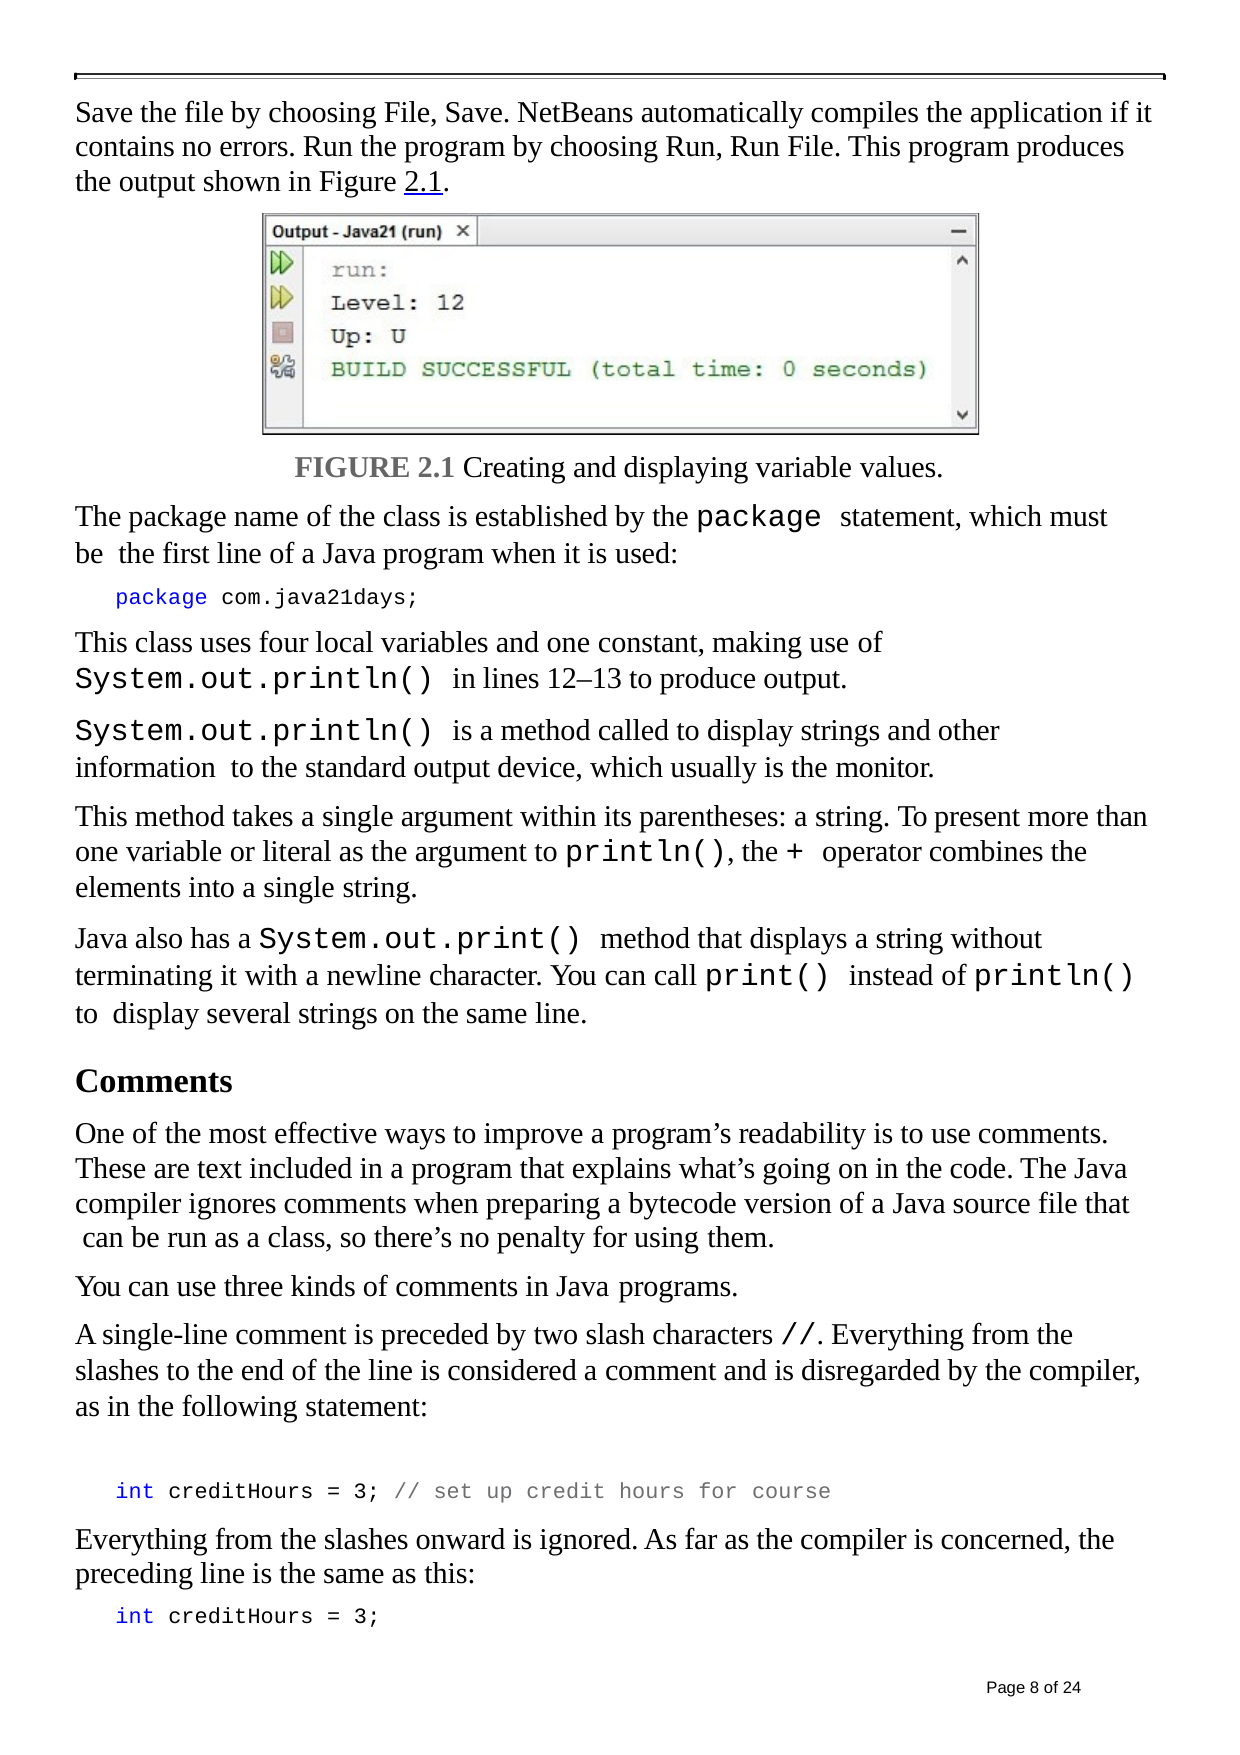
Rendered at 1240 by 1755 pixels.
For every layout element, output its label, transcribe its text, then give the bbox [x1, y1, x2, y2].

text_box [262, 213, 980, 431]
text_box FIGURE 2.1 Creating and displaying variable values. The package name of the class is established by the package statement, which must be the first line of a Java program when it is used: package com.java21days; This class uses four local variables and one constant, making use of System.out.println() in lines 12–13 to produce output. System.out.println() is a method called to display strings and other information to the standard output device, which usually is the monitor. This method takes a single argument within its parentheses: a string. To present more than one variable or literal as the argument to println(), the + operator combines the elements into a single string. Java also has a System.out.print() method that displays a string without terminating it with a newline character. You can call print() instead of println() to display several strings on the same line. Comments One of the most effective ways to improve a program’s readability is to use comments. These are text included in a program that explains what’s going on in the code. The Java compiler ignores comments when preparing a bytecode version of a Java source file that can be run as a class, so there’s no penalty for using them. You can use three kinds of comments in Java programs. A single-line comment is preceded by two slash characters //. Everything from the slashes to the end of the line is considered a comment and is disregarded by the compiler, as in the following statement: int creditHours = 3; // set up credit hours for course Everything from the slashes onward is ignored. As far as the compiler is concerned, the preceding line is the same as this: int creditHours = 3; [72, 431, 1162, 1628]
slide_number Page 10 of 24 [984, 1676, 1093, 1755]
text_box Save the file by choosing File, Save. NetBeans automatically compiles the application if it contains no errors. Run the program by choosing Run, Run File. This program produces the output shown in Figure 2.1. [72, 89, 1161, 198]
